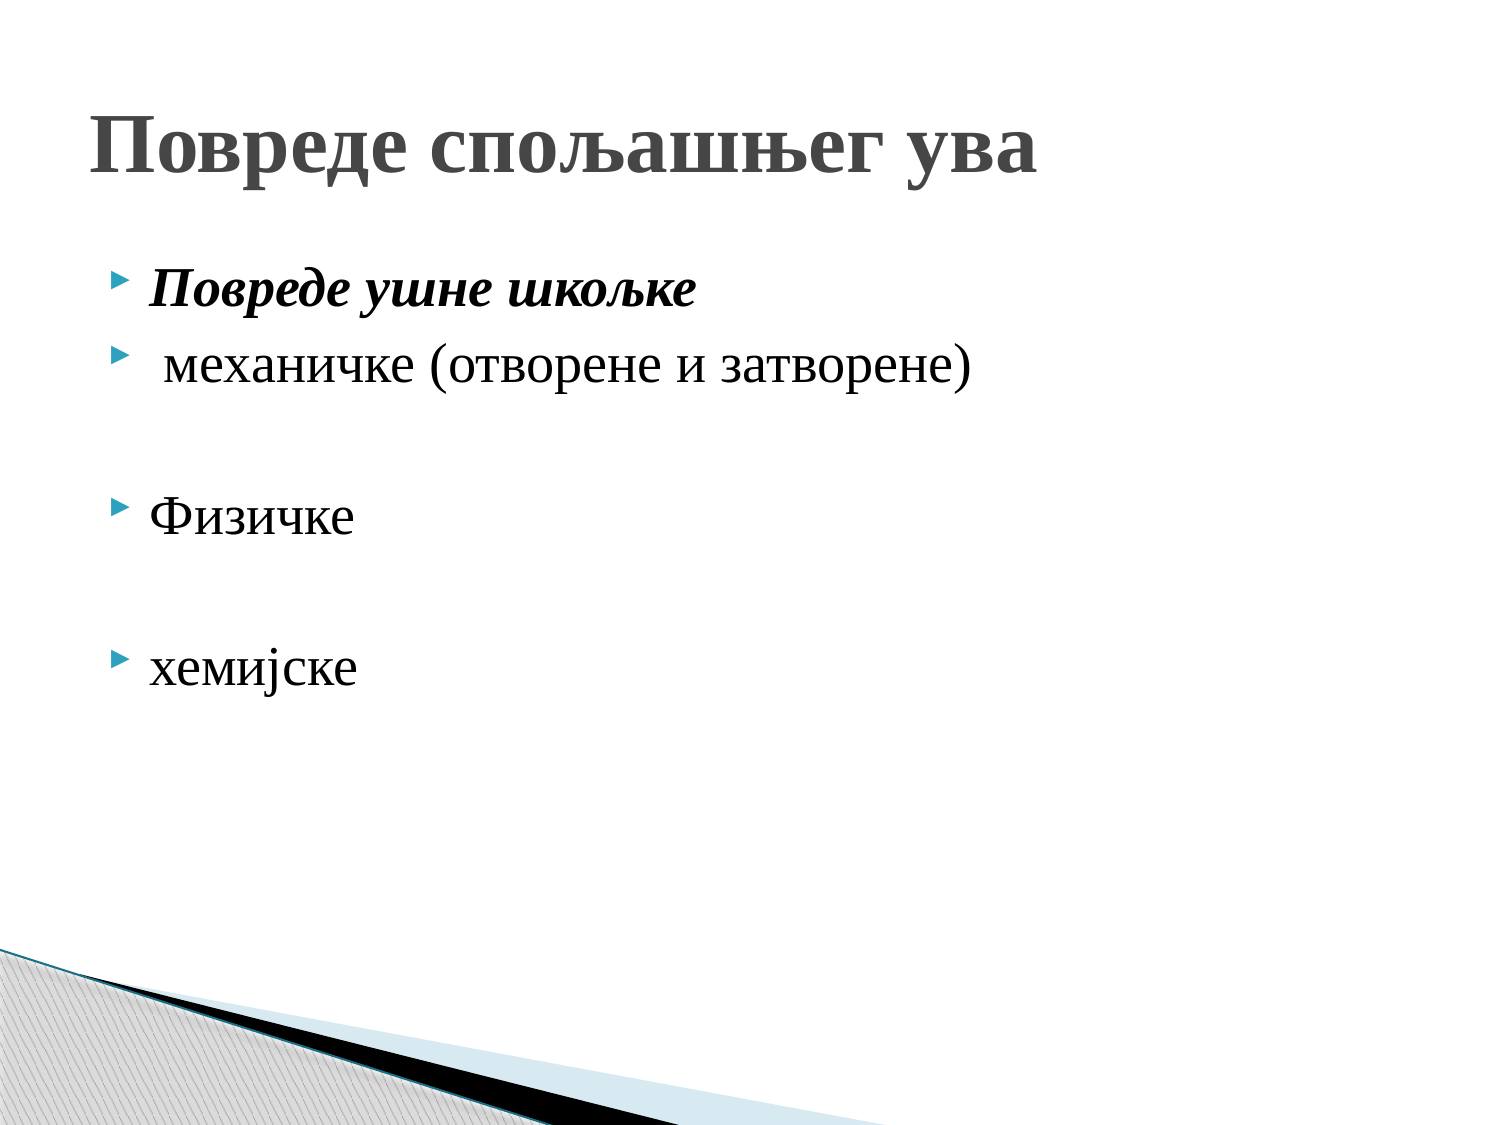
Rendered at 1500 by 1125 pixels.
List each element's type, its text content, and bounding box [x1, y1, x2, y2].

title Повреде спољашњег ува [75, 45, 1425, 233]
list Повреде ушне шкољке механичке (отворене и затворене) Физичке хемијске [74, 242, 1426, 986]
